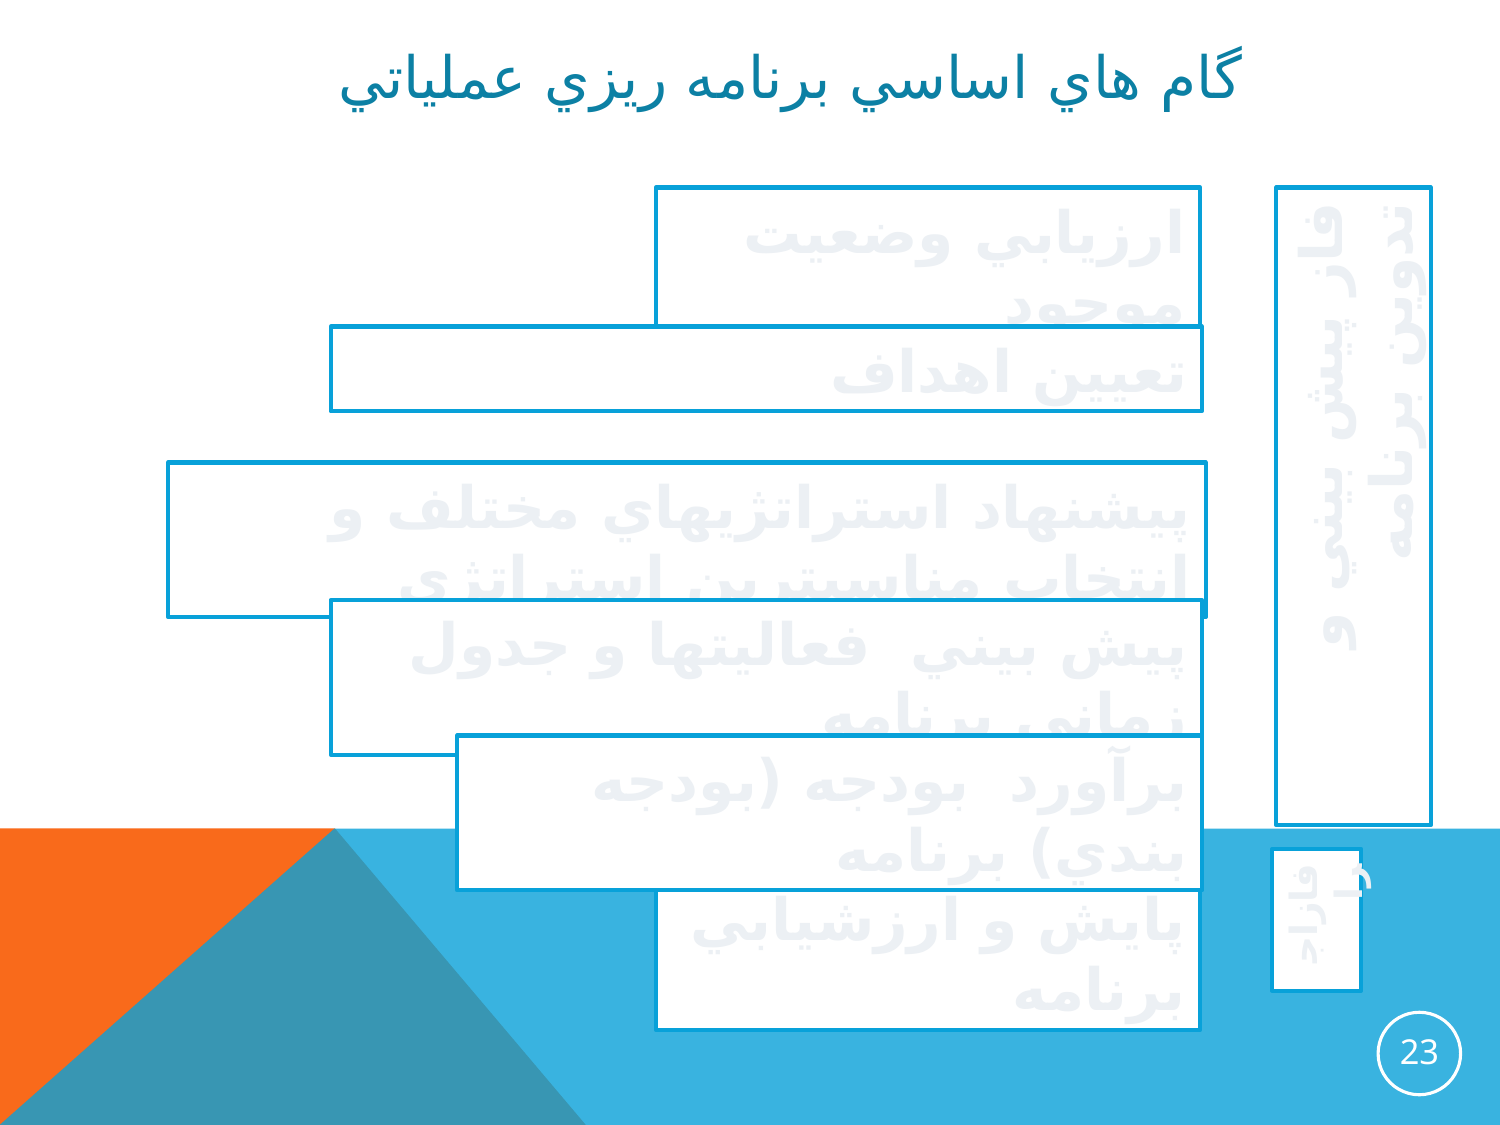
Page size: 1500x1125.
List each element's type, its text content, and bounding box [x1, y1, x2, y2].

slide_number 23 [1376, 1010, 1463, 1097]
title گام هاي اساسي برنامه ريزي عملياتي [237, 0, 1344, 151]
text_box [168, 187, 1363, 991]
